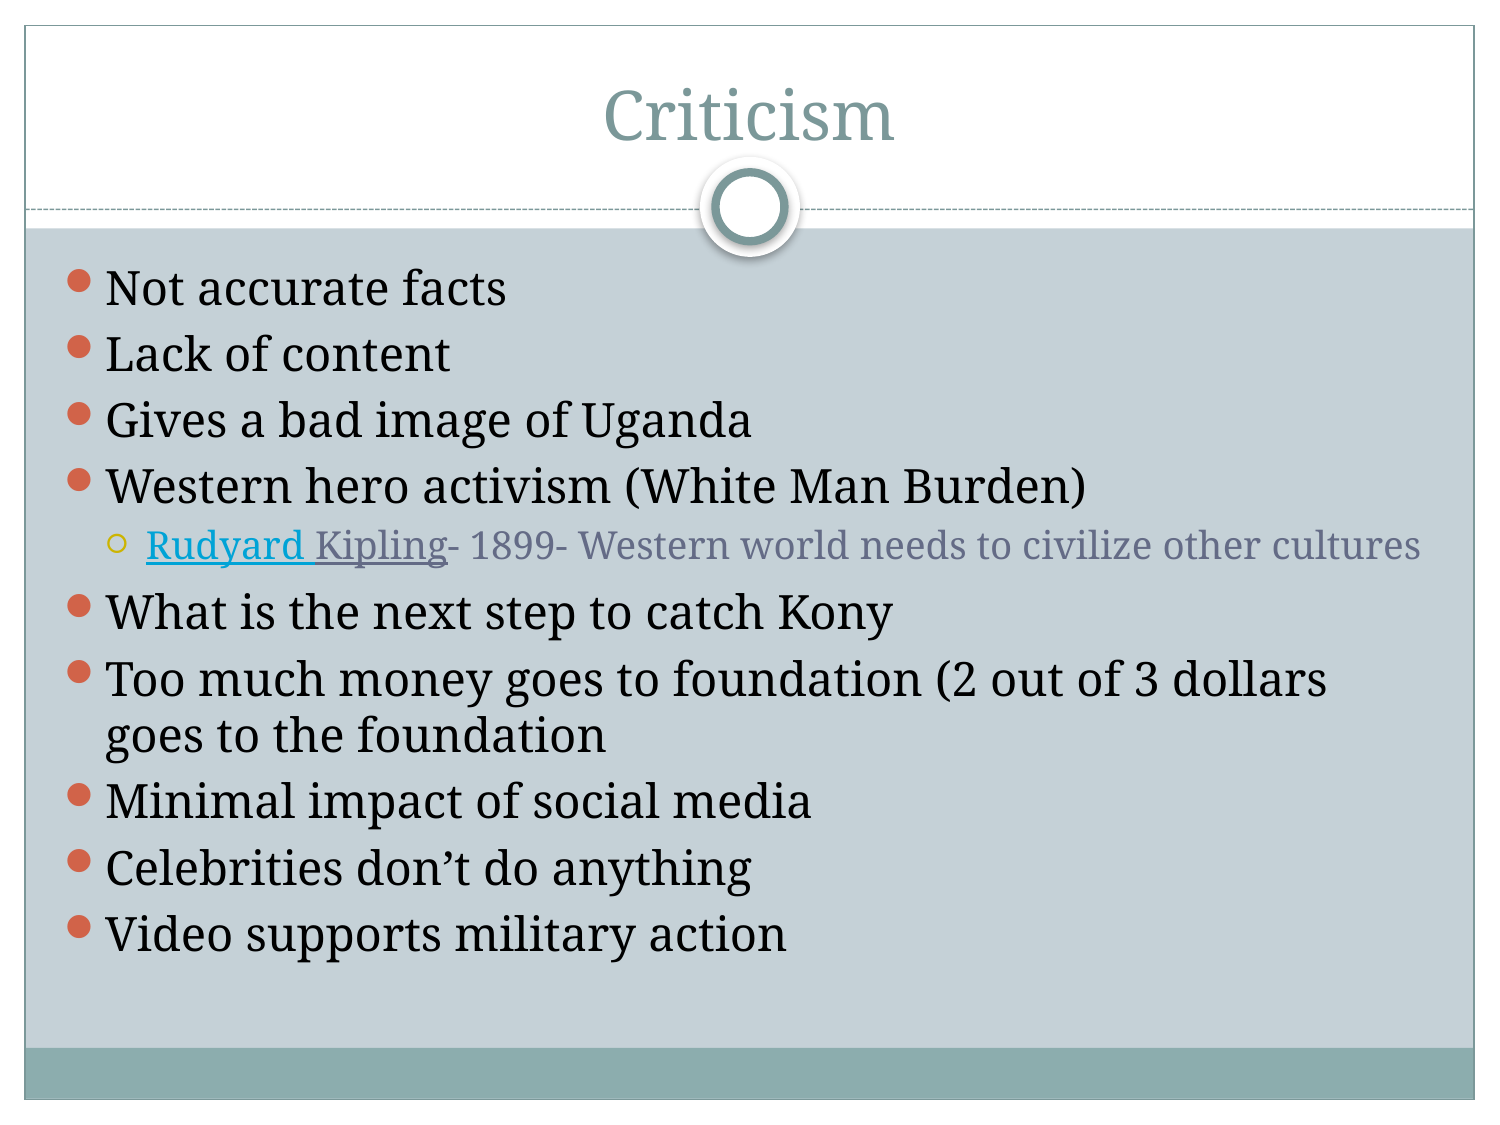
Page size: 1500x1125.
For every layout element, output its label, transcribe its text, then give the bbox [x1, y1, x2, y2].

title Criticism [49, 37, 1450, 162]
list Not accurate facts Lack of content Gives a bad image of Uganda Western hero activism (White Man Burden) Rudyard Kipling- 1899- Western world needs to civilize other cultures What is the next step to catch Kony Too much money goes to foundation (2 out of 3 dollars goes to the foundation Minimal impact of social media Celebrities don’t do anything Video supports military action [49, 250, 1445, 1001]
